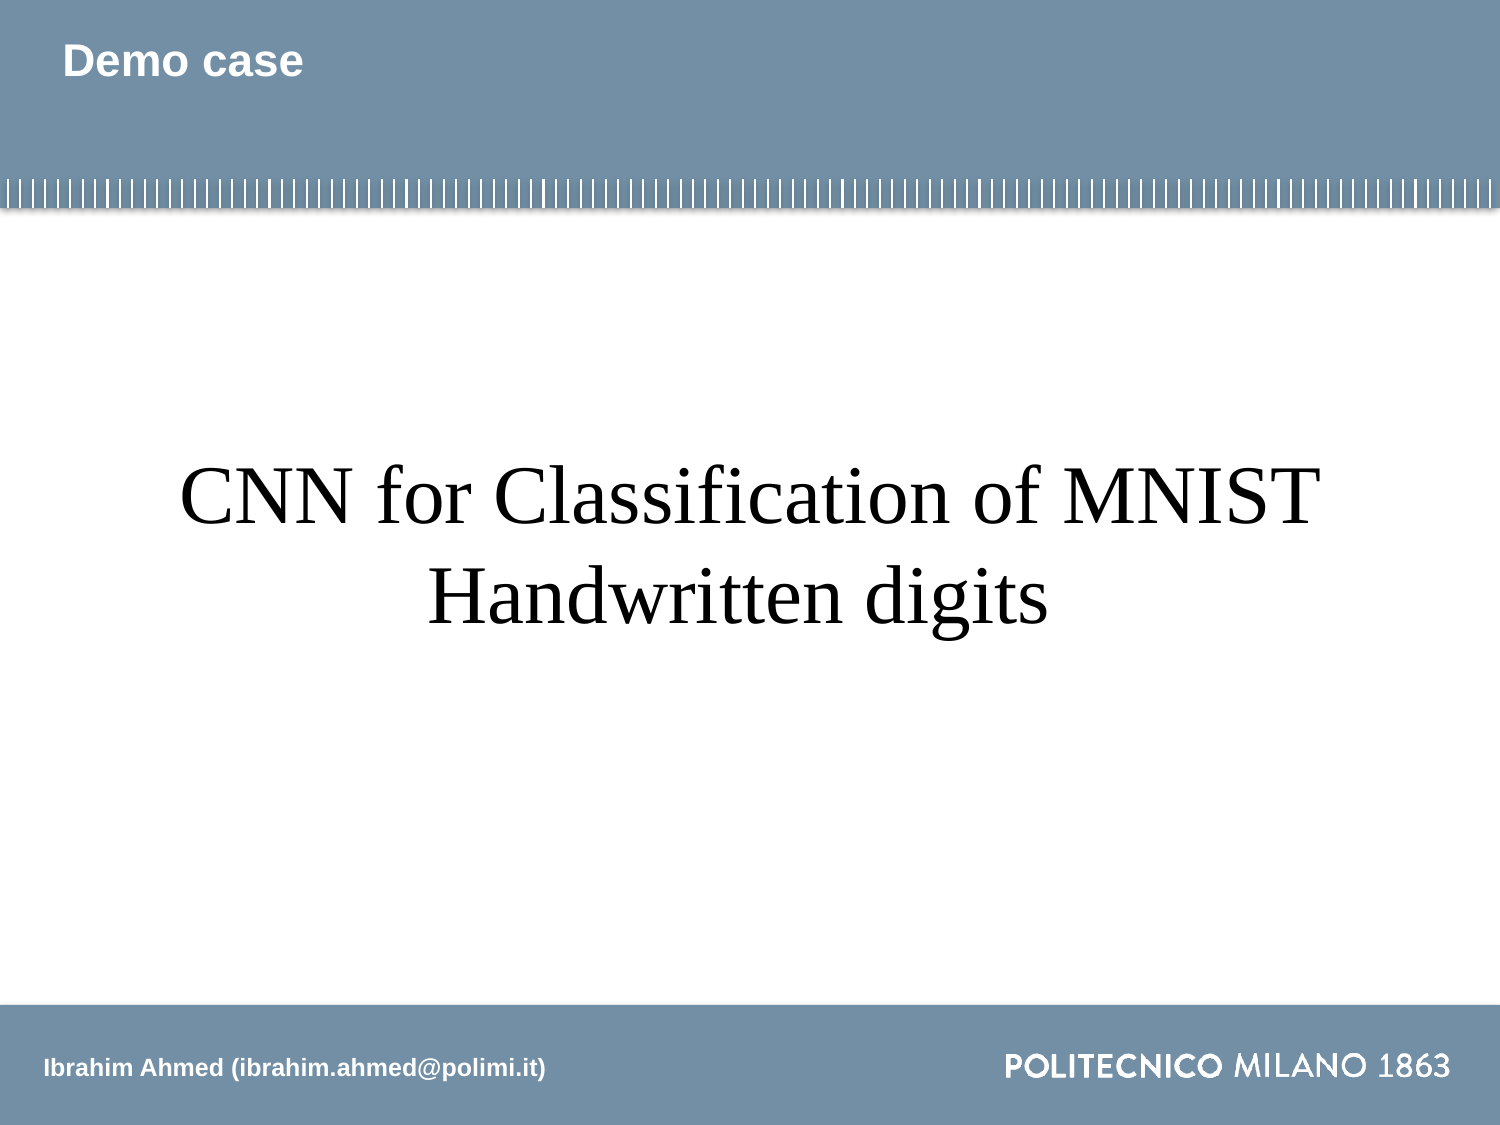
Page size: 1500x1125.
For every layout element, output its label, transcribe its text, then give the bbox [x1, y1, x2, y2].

title Demo case [47, 22, 1455, 161]
picture [999, 1041, 1456, 1089]
list CNN for Classification of MNIST Handwritten digits [75, 432, 1425, 693]
